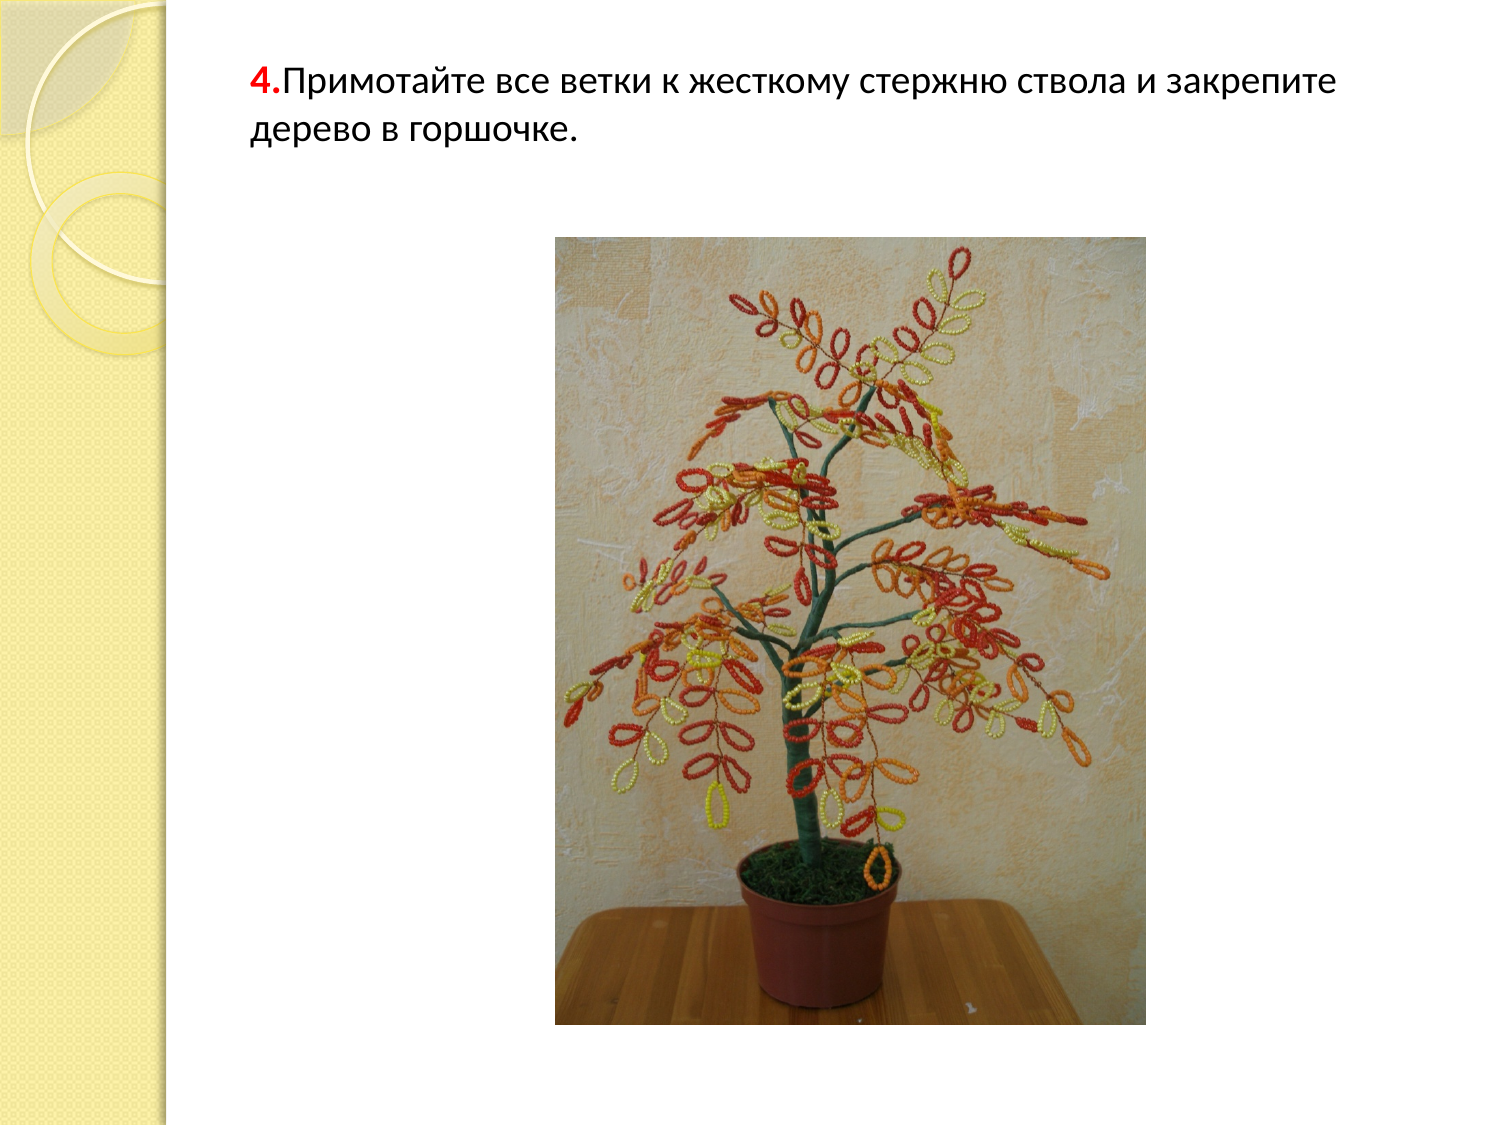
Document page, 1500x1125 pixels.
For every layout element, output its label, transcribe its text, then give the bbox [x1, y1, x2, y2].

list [554, 237, 1147, 1026]
title 4.Примотайте все ветки к жесткому стержню ствола и закрепите дерево в горшочке. [235, 45, 1466, 233]
